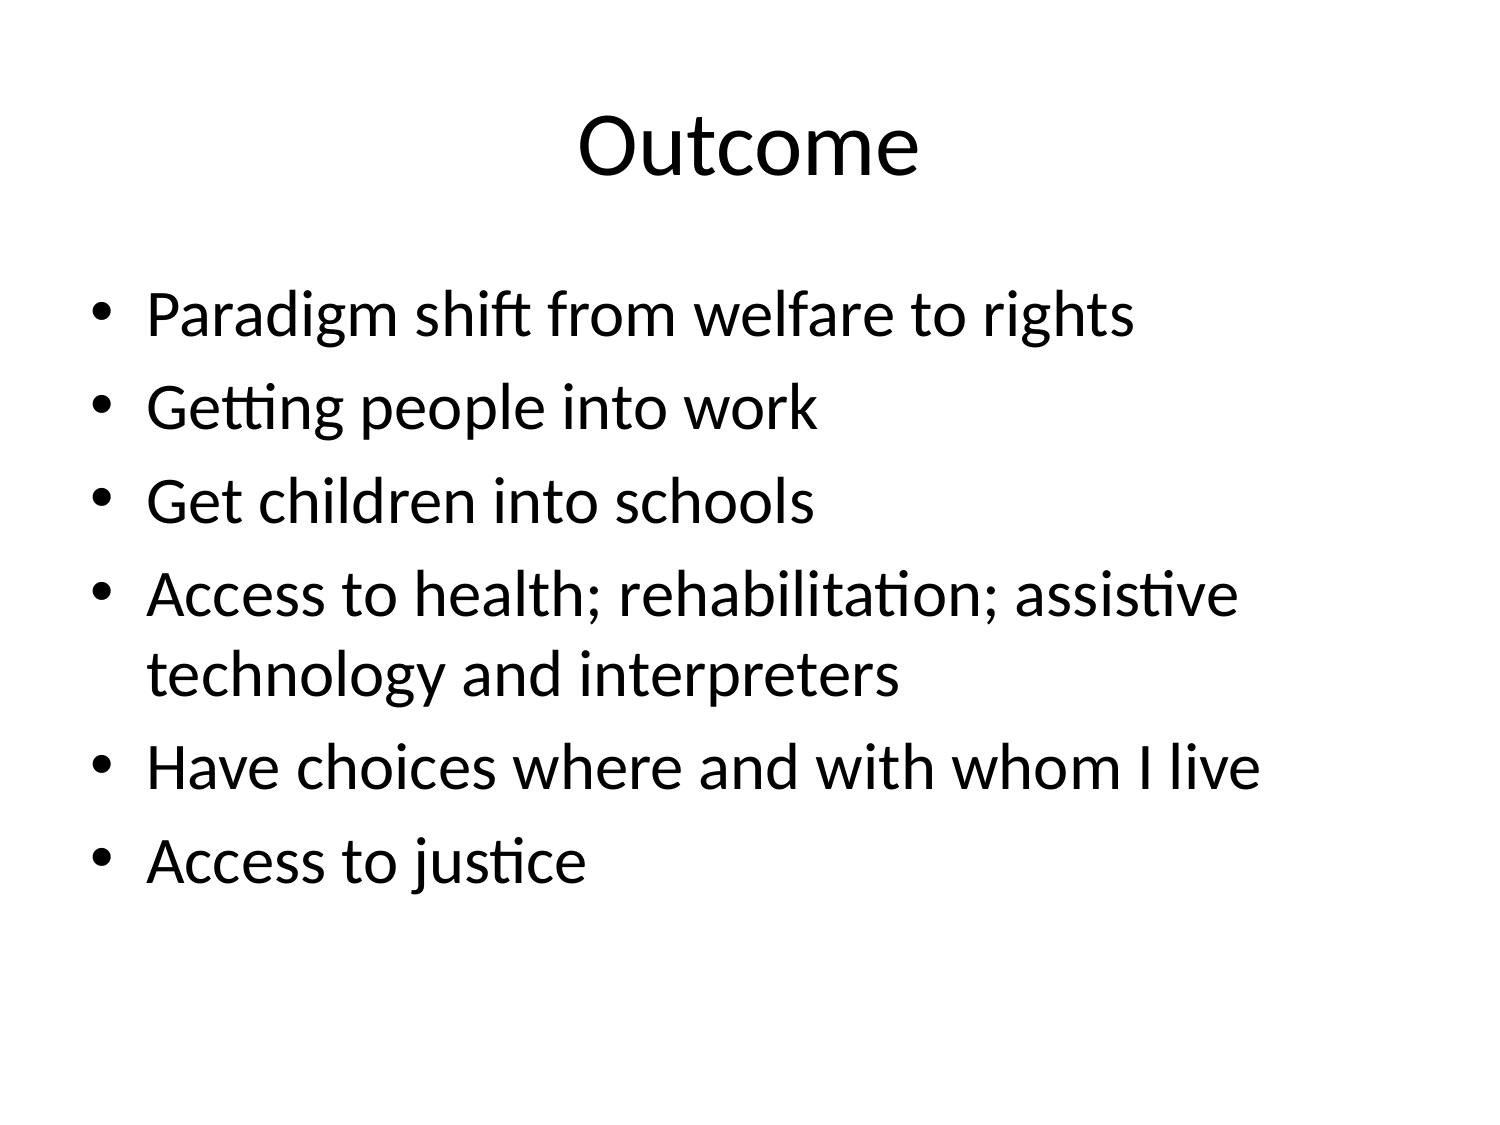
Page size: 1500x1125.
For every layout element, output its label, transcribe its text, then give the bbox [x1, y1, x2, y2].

list Paradigm shift from welfare to rights Getting people into work Get children into schools Access to health; rehabilitation; assistive technology and interpreters Have choices where and with whom I live Access to justice [75, 262, 1425, 1005]
title Outcome [75, 45, 1425, 233]
